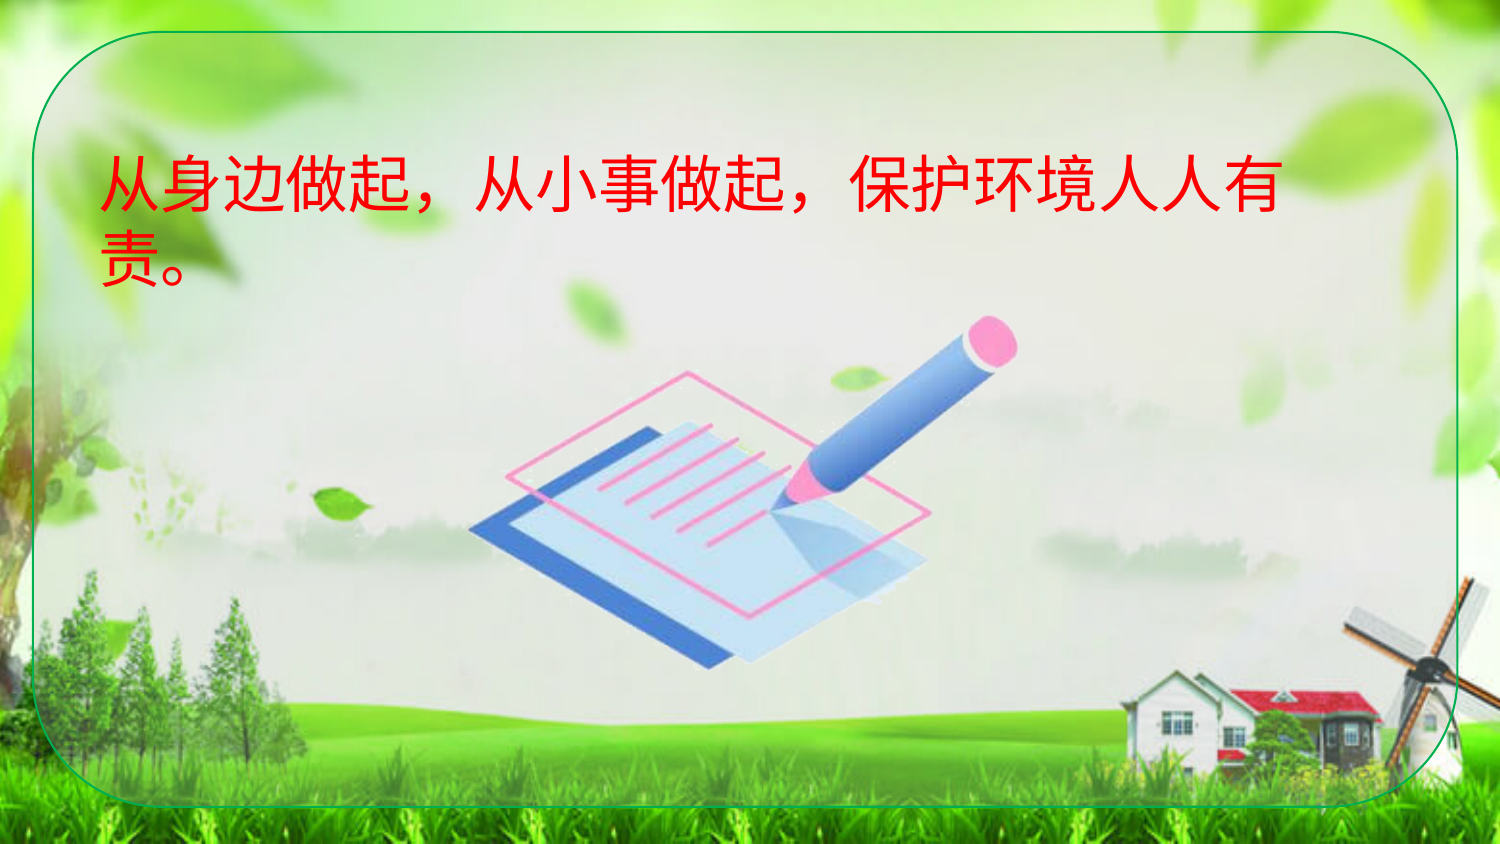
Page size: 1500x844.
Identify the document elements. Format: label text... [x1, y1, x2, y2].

picture [0, 0, 1500, 844]
text_box 从身边做起，从小事做起，保护环境人人有责。 [87, 139, 1390, 301]
